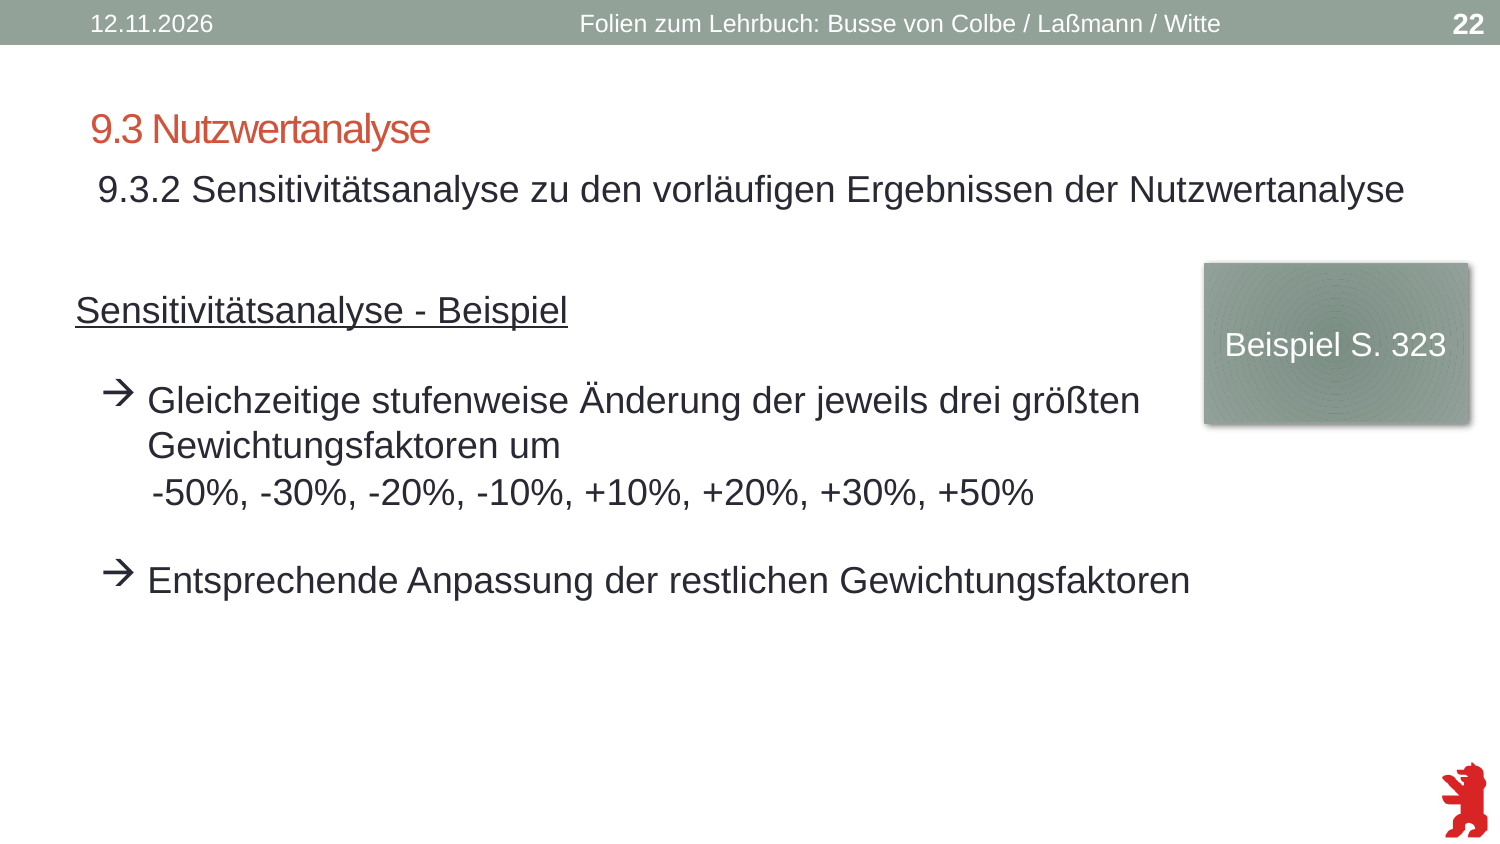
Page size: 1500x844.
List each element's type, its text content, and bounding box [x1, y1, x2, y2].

text_box 9.3.2 Sensitivitätsanalyse zu den vorläufigen Ergebnissen der Nutzwertanalyse [82, 157, 1421, 217]
title 9.3 Nutzwertanalyse [75, 65, 1500, 188]
text_box Beispiel S. 323 [1204, 263, 1468, 424]
text_box Gleichzeitige stufenweise Änderung der jeweils drei größten Gewichtungsfaktoren um Entsprechende Anpassung der restlichen Gewichtungsfaktoren [85, 368, 1224, 608]
slide_number 22 [1325, 2, 1500, 43]
text_box -50%, -30%, -20%, -10%, +10%, +20%, +30%, +50% [137, 460, 1050, 521]
picture [1434, 760, 1500, 844]
text_box Sensitivitätsanalyse - Beispiel [60, 279, 706, 339]
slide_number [75, 2, 550, 43]
footer Folien zum Lehrbuch: Busse von Colbe / Laßmann / Witte [562, 2, 1238, 43]
